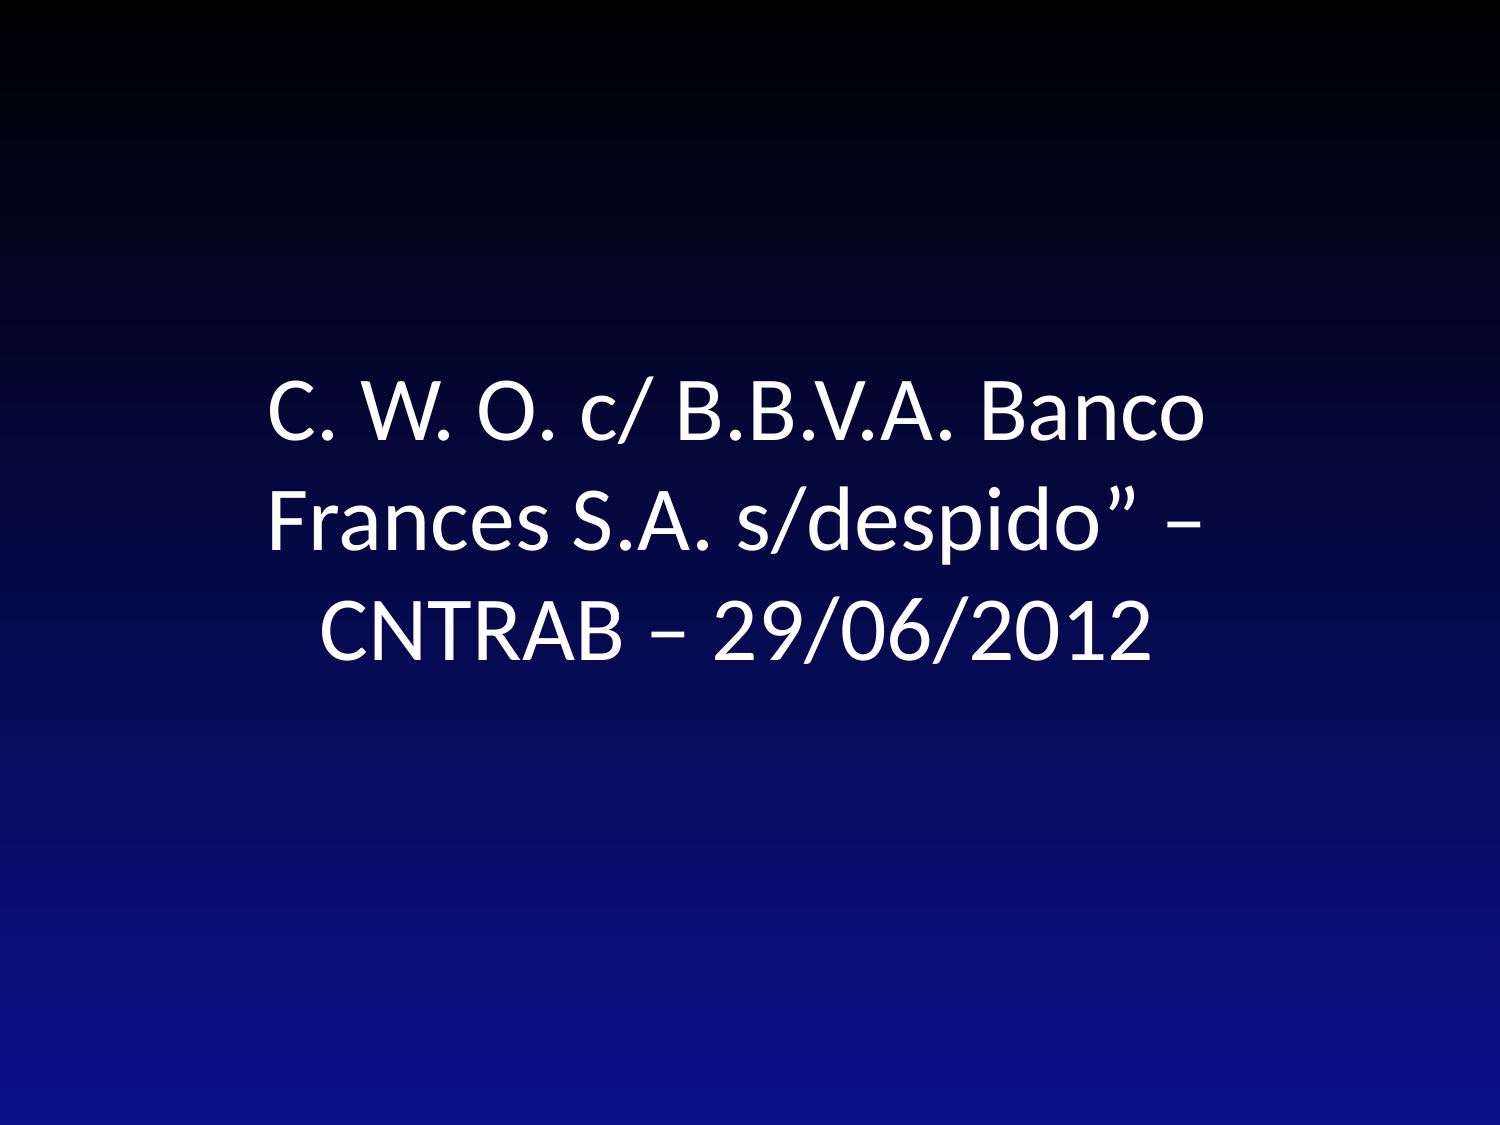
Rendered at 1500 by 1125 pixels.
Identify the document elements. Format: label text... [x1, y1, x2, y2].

title C. W. O. c/ B.B.V.A. Banco Frances S.A. s/despido” – CNTRAB – 29/06/2012 [100, 255, 1376, 882]
